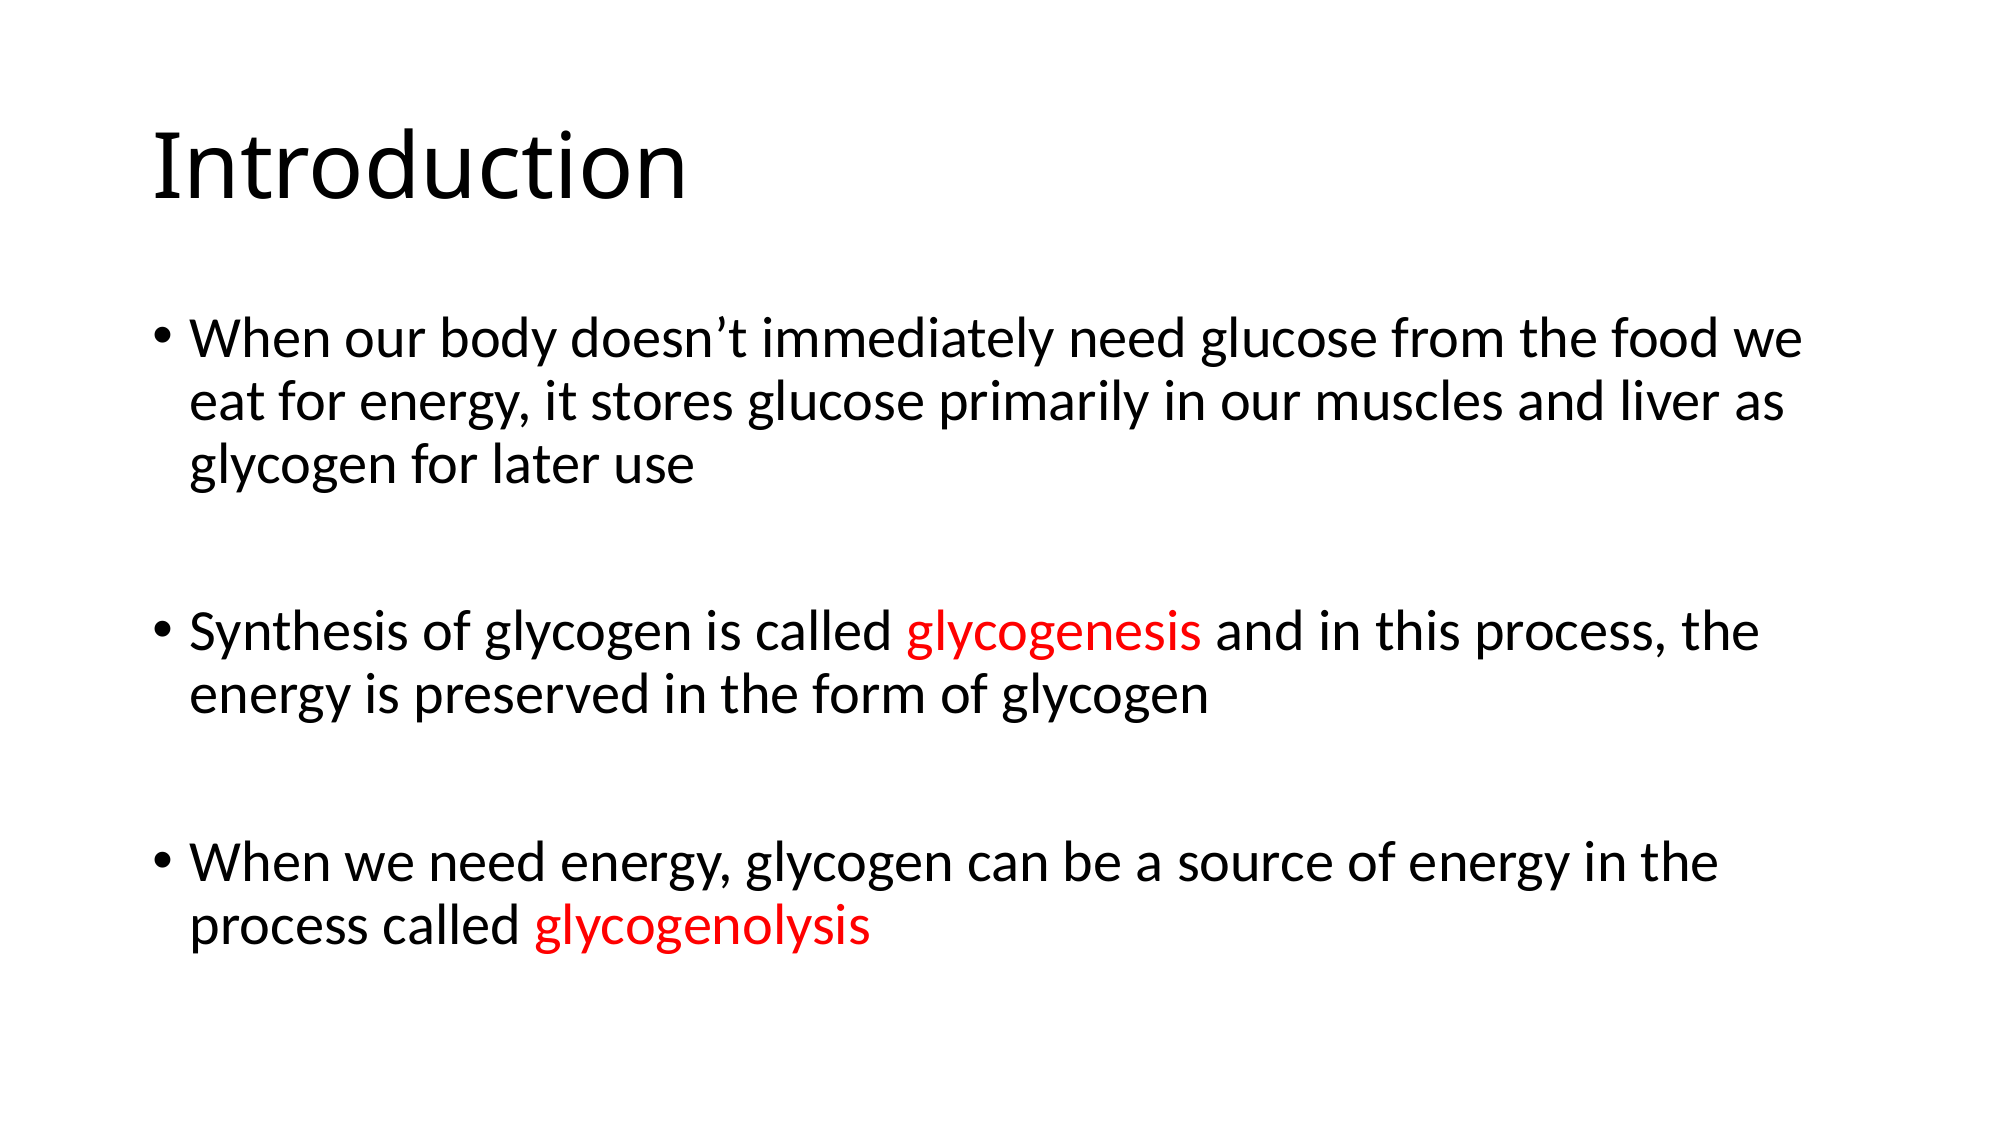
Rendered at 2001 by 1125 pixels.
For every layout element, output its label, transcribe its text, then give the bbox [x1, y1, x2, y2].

title Introduction [137, 59, 1863, 278]
list When our body doesn’t immediately need glucose from the food we eat for energy, it stores glucose primarily in our muscles and liver as glycogen for later use Synthesis of glycogen is called glycogenesis and in this process, the energy is preserved in the form of glycogen When we need energy, glycogen can be a source of energy in the process called glycogenolysis [137, 299, 1863, 1014]
